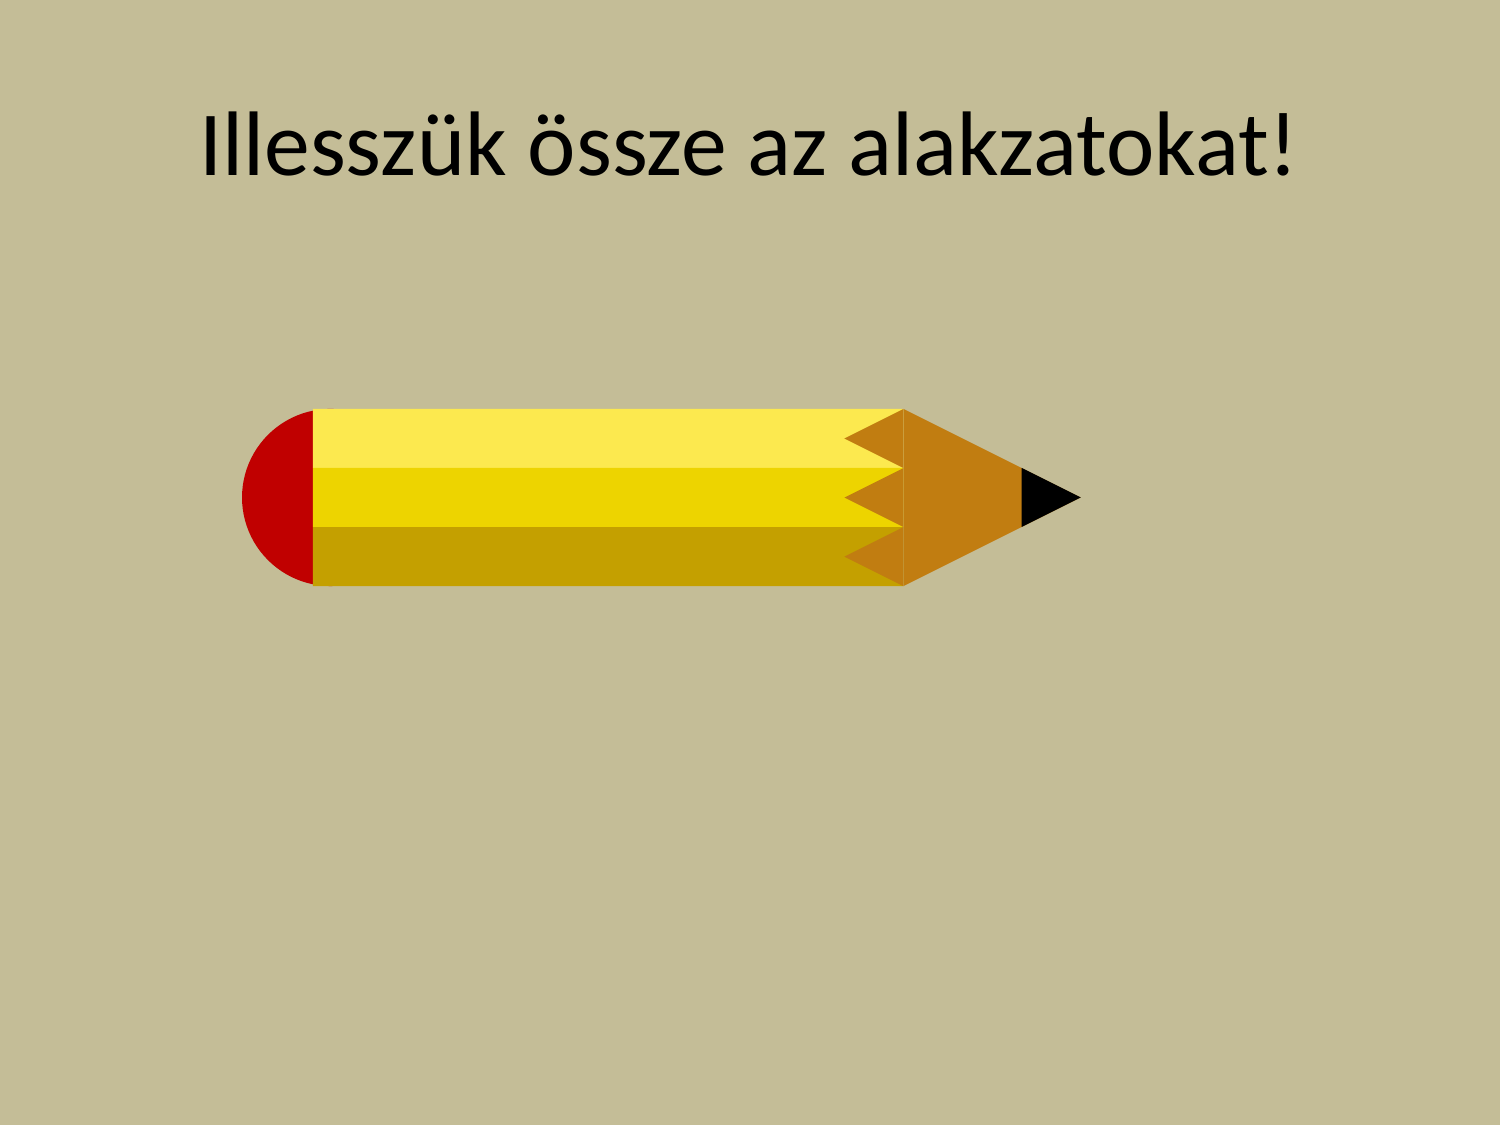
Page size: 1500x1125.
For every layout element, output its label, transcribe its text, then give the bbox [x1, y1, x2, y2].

text_box [1019, 466, 1083, 529]
text_box [842, 466, 906, 527]
text_box [842, 525, 906, 588]
text_box [311, 466, 896, 525]
text_box [906, 407, 1023, 588]
text_box [311, 525, 900, 588]
title Illesszük össze az alakzatokat! [75, 45, 1425, 233]
text_box [842, 407, 906, 468]
text_box [239, 408, 311, 586]
text_box [311, 407, 900, 466]
